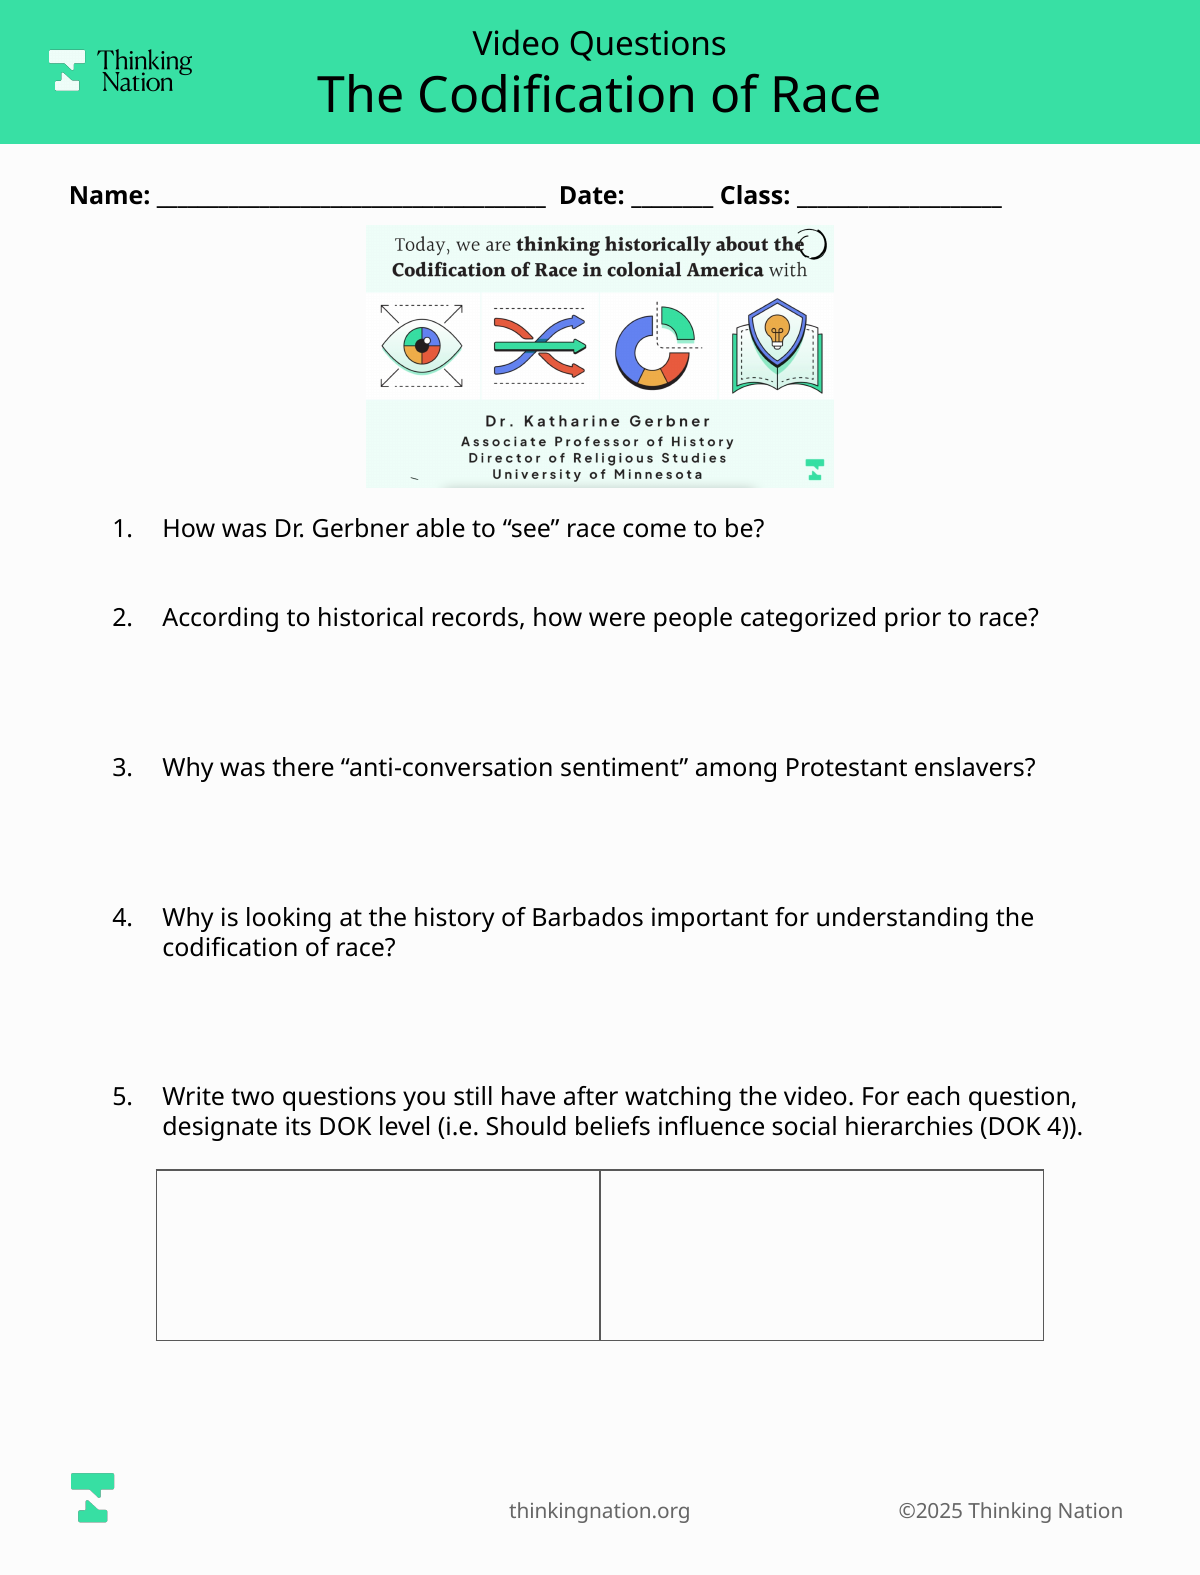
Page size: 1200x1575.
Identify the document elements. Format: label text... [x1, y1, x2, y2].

text_box thinkingnation.org [457, 1483, 742, 1532]
picture [33, 35, 197, 104]
picture [365, 225, 835, 488]
table_header [601, 1171, 1043, 1340]
text_box ©2025 Thinking Nation [854, 1483, 1139, 1532]
text_box Name: ______________________________________ Date: ________ Class: ____________________ [53, 164, 1146, 224]
picture [58, 1463, 127, 1532]
text_box Video Questions The Codification of Race [0, 0, 1200, 144]
table_header [157, 1171, 599, 1340]
text_box How was Dr. Gerbner able to “see” race come to be? According to historical records, how were people categorized prior to race? Why was there “anti-conversation sentiment” among Protestant enslavers? Why is looking at the history of Barbados important for understanding the codification of race? Write two questions you still have after watching the video. For each question, designate its DOK level (i.e. Should beliefs influence social hierarchies (DOK 4)). [72, 497, 1128, 1464]
